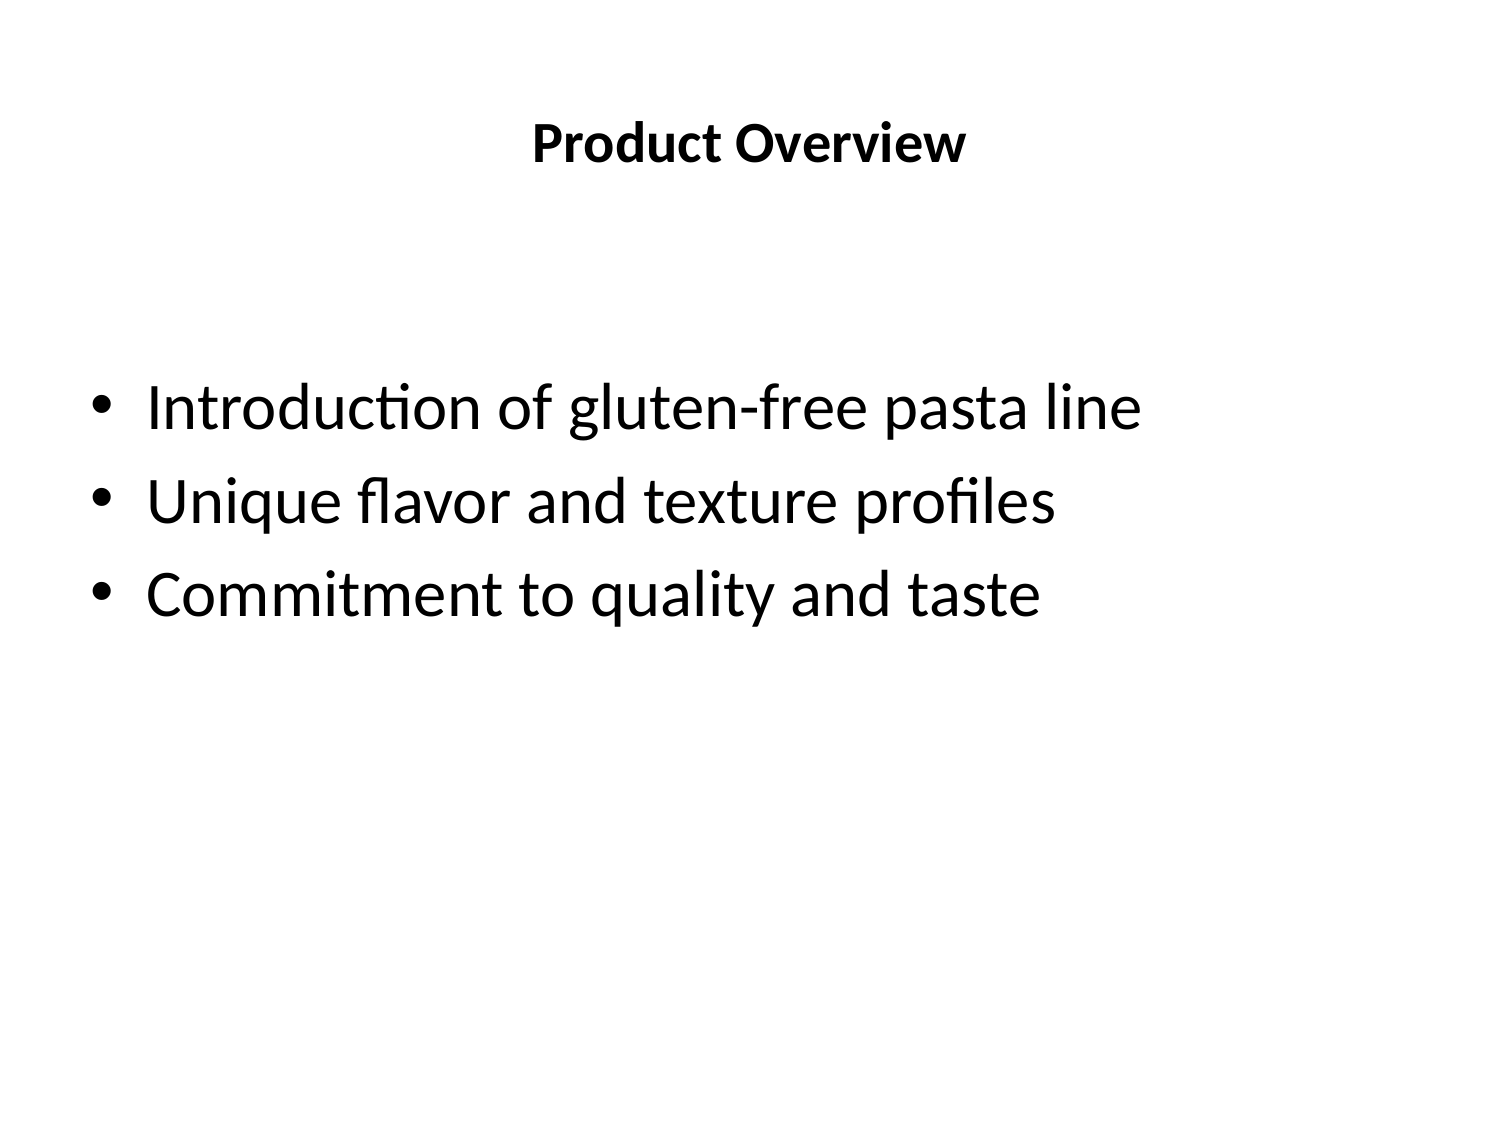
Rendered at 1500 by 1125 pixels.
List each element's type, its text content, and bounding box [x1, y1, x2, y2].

list Introduction of gluten-free pasta line Unique flavor and texture profiles Commitment to quality and taste [75, 262, 1425, 1005]
title Product Overview [75, 45, 1425, 233]
